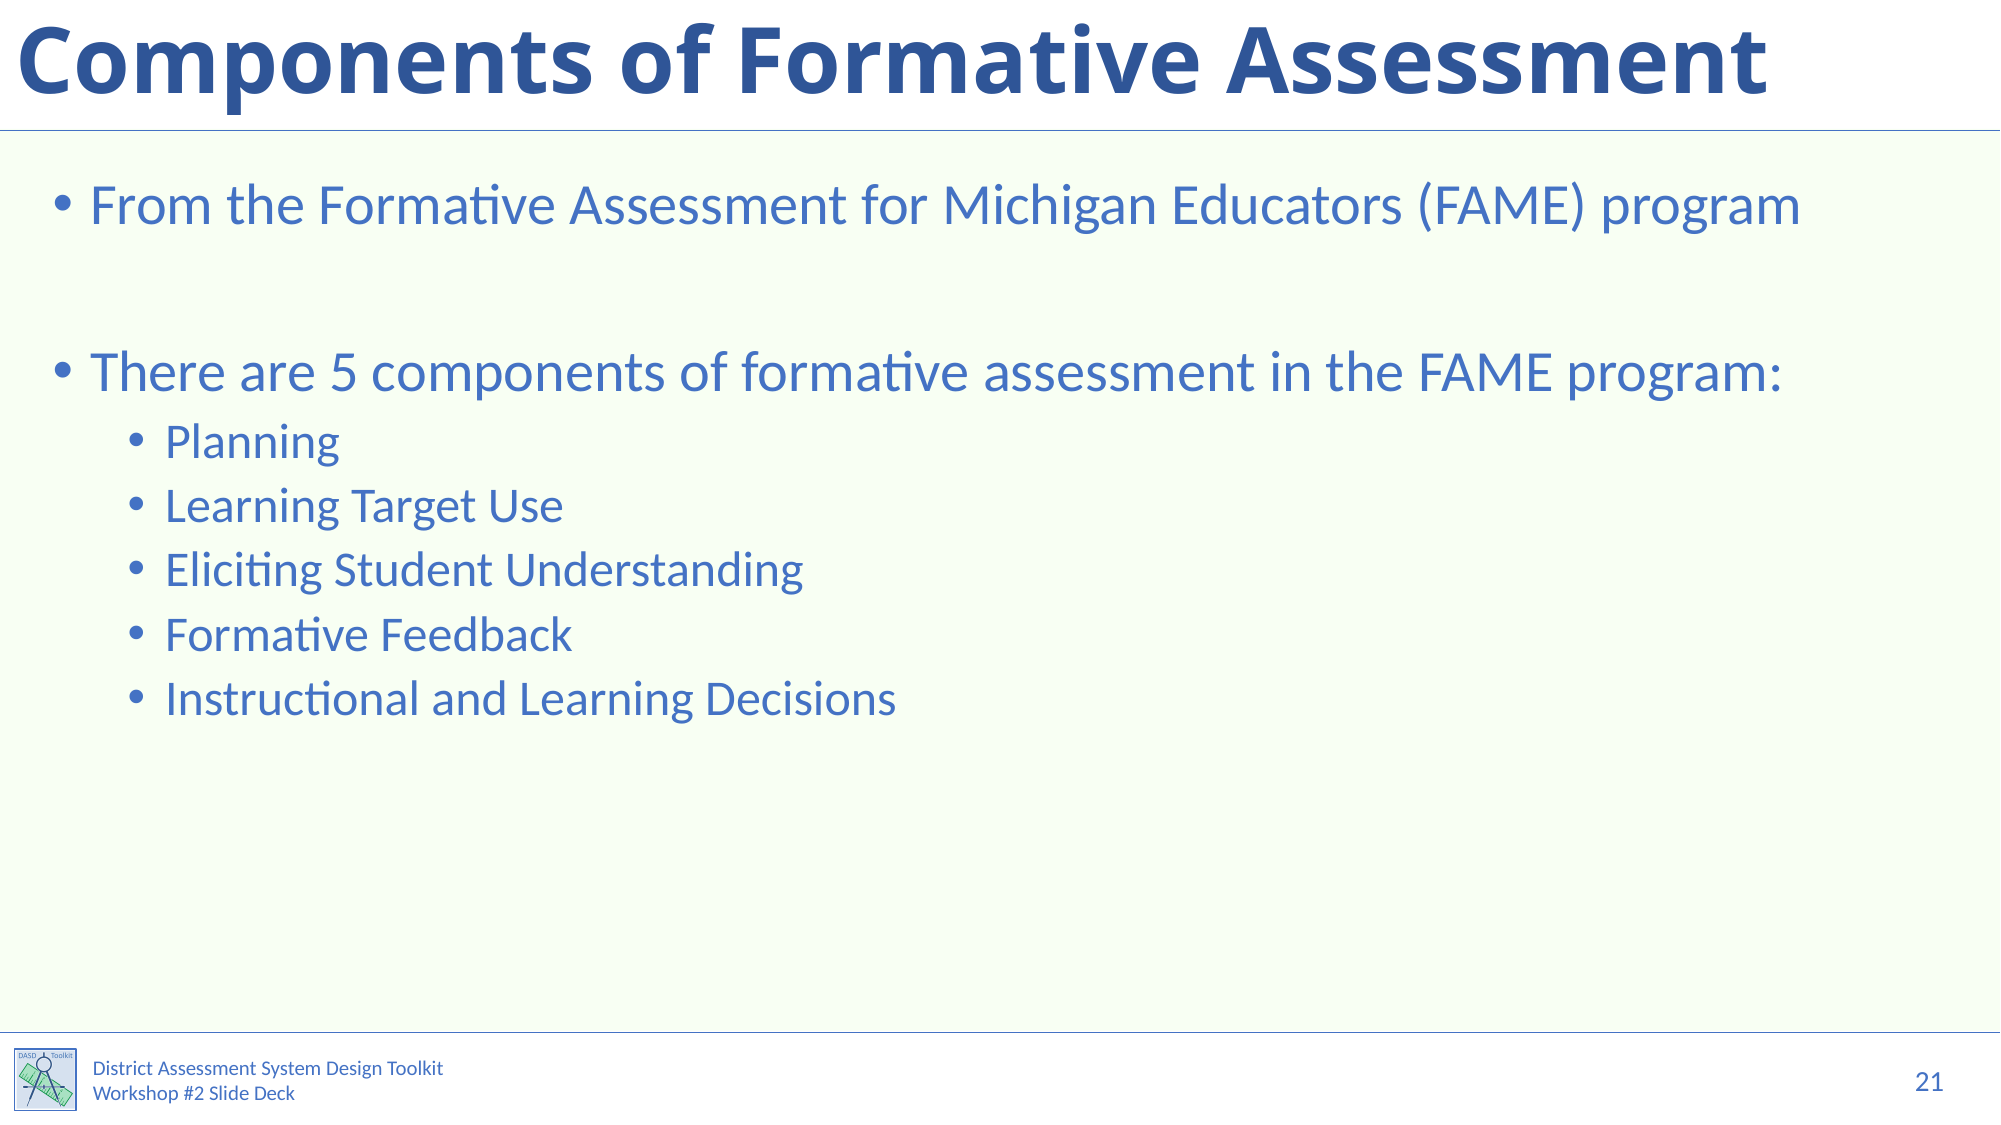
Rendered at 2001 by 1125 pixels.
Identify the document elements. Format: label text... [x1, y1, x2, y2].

list From the Formative Assessment for Michigan Educators (FAME) program There are 5 components of formative assessment in the FAME program: Planning Learning Target Use Eliciting Student Understanding Formative Feedback Instructional and Learning Decisions [37, 166, 1962, 1002]
title Components of Formative Assessment [0, 0, 2000, 129]
picture [15, 1050, 75, 1110]
